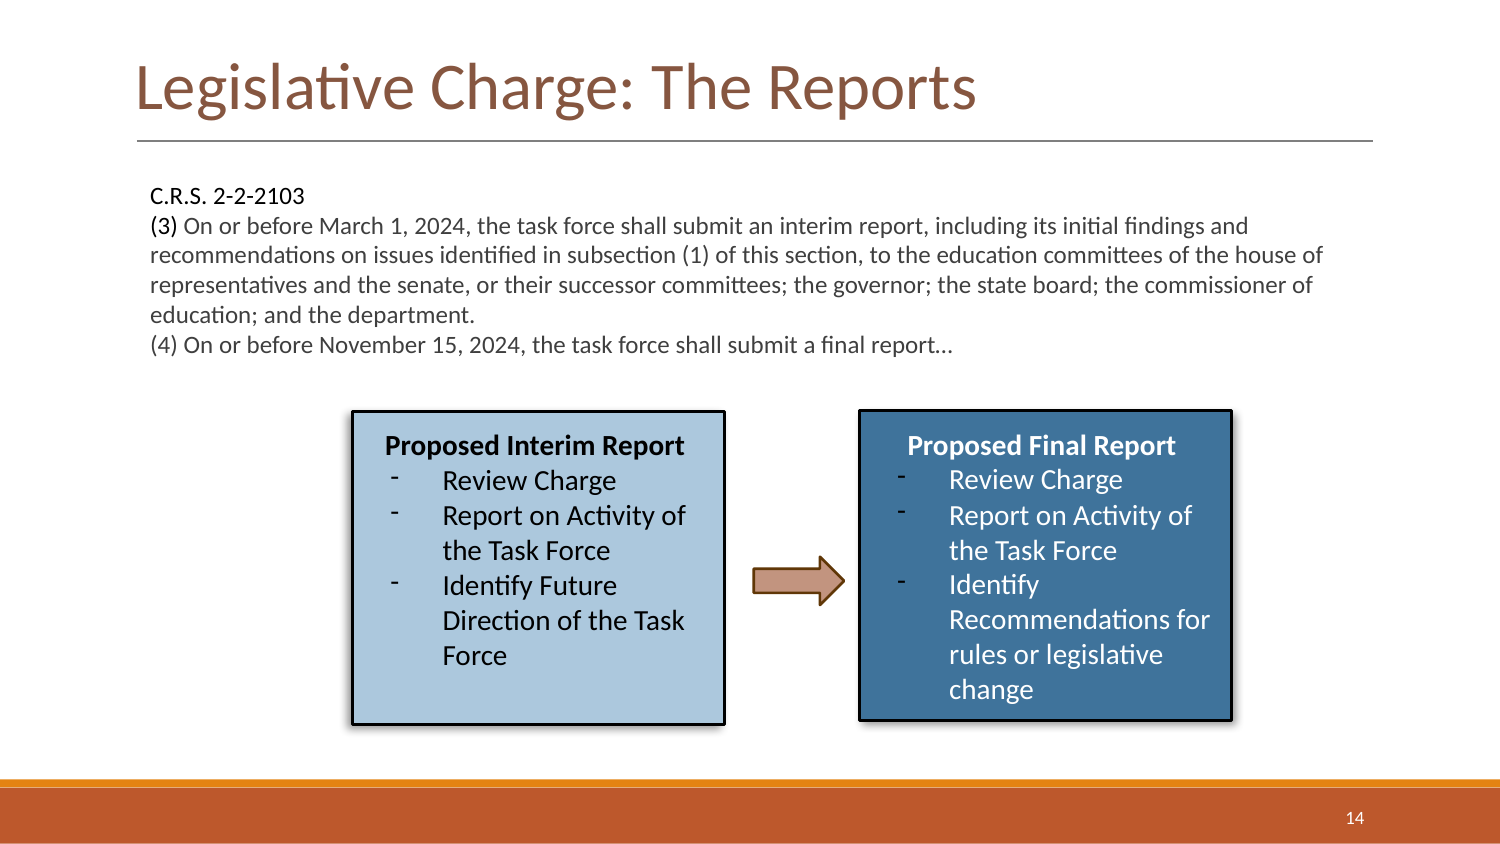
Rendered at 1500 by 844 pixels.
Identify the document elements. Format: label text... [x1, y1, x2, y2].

text_box [33, 157, 1466, 315]
text_box C.R.S. 2-2-2103 (3) On or before March 1, 2024, the task force shall submit an interim report, including its initial findings and recommendations on issues identified in subsection (1) of this section, to the education committees of the house of representatives and the senate, or their successor committees; the governor; the state board; the commissioner of education; and the department. (4) On or before November 15, 2024, the task force shall submit a final report… [138, 167, 1373, 326]
text_box Proposed Final Report Review Charge Report on Activity of the Task Force Identify Recommendations for rules or legislative change [859, 410, 1232, 721]
title Legislative Charge: The Reports [135, 35, 1373, 131]
text_box Proposed Interim Report Review Charge Report on Activity of the Task Force Identify Future Direction of the Task Force [352, 411, 725, 725]
slide_number 14 [1218, 794, 1380, 840]
text_box [753, 556, 845, 606]
